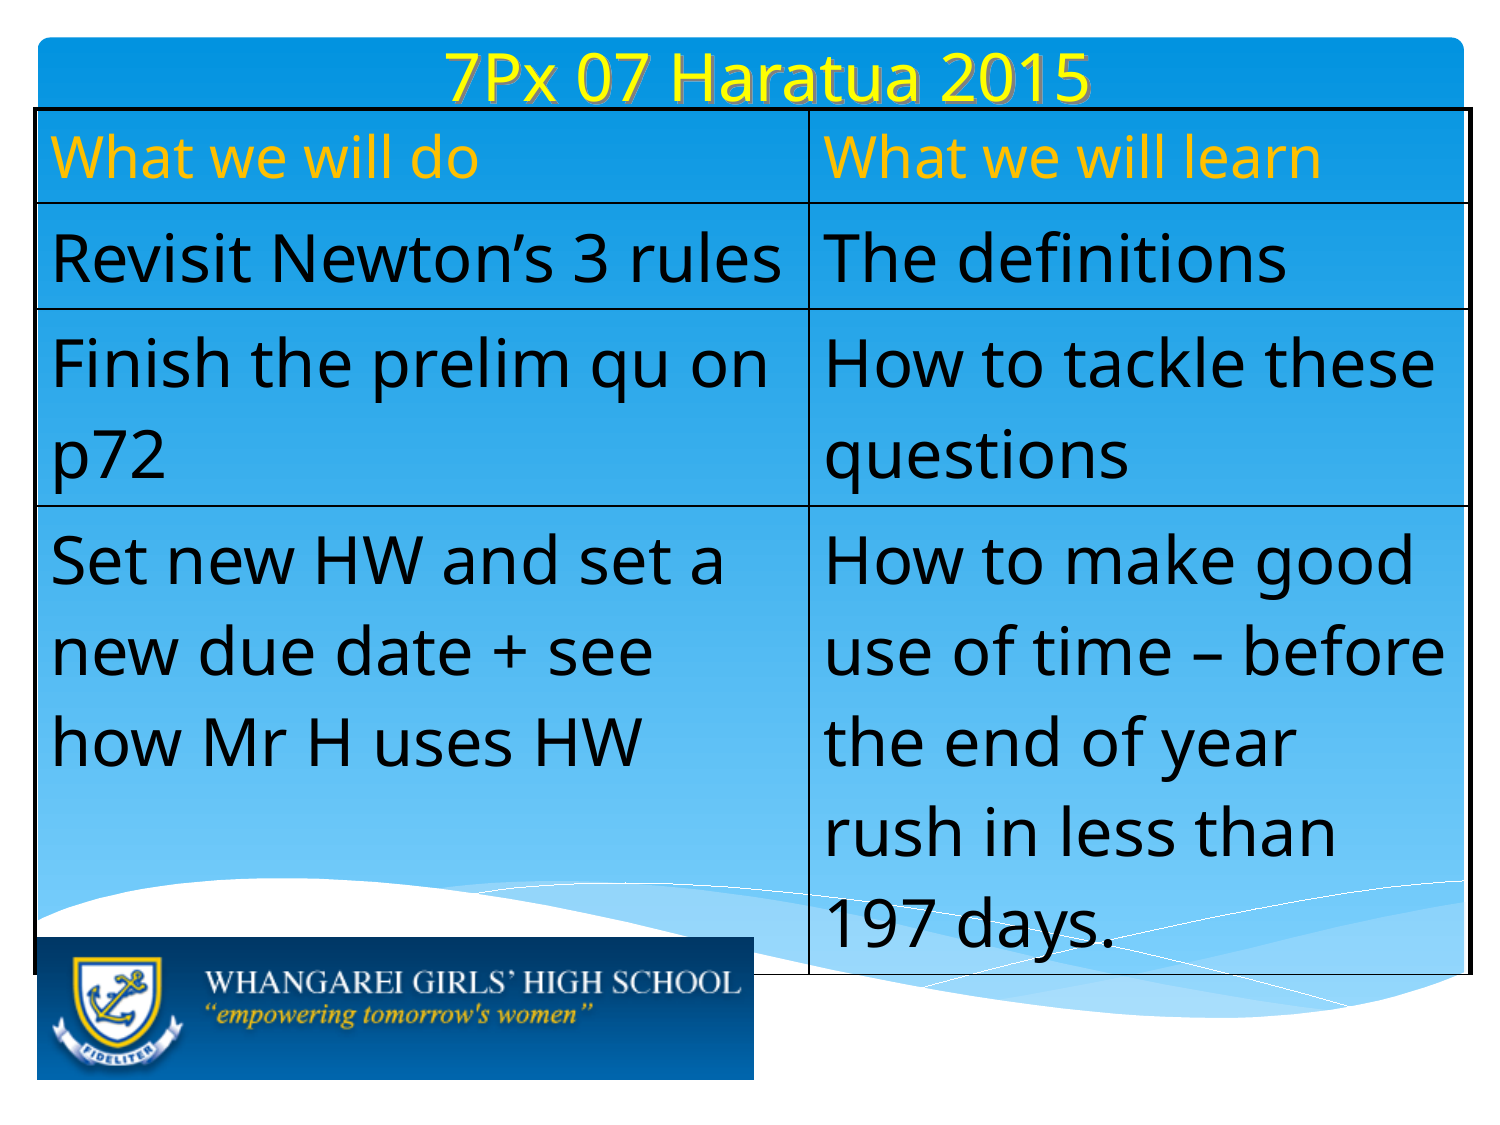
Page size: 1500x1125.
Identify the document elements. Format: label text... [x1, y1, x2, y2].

table_cell Revisit Newton’s 3 rules [37, 204, 808, 308]
table_header What we will do [37, 111, 808, 202]
table_header What we will learn [810, 111, 1468, 202]
table_cell How to make good use of time – before the end of year rush in less than 197 days. [810, 507, 1468, 974]
table_cell Set new HW and set a new due date + see how Mr H uses HW [37, 507, 808, 974]
table_cell Finish the prelim qu on p72 [37, 310, 808, 505]
table_cell How to tackle these questions [810, 310, 1468, 505]
table_cell The definitions [810, 204, 1468, 308]
picture [37, 937, 754, 1080]
text_box 7Px 07 Haratua 2015 [162, 24, 1375, 107]
